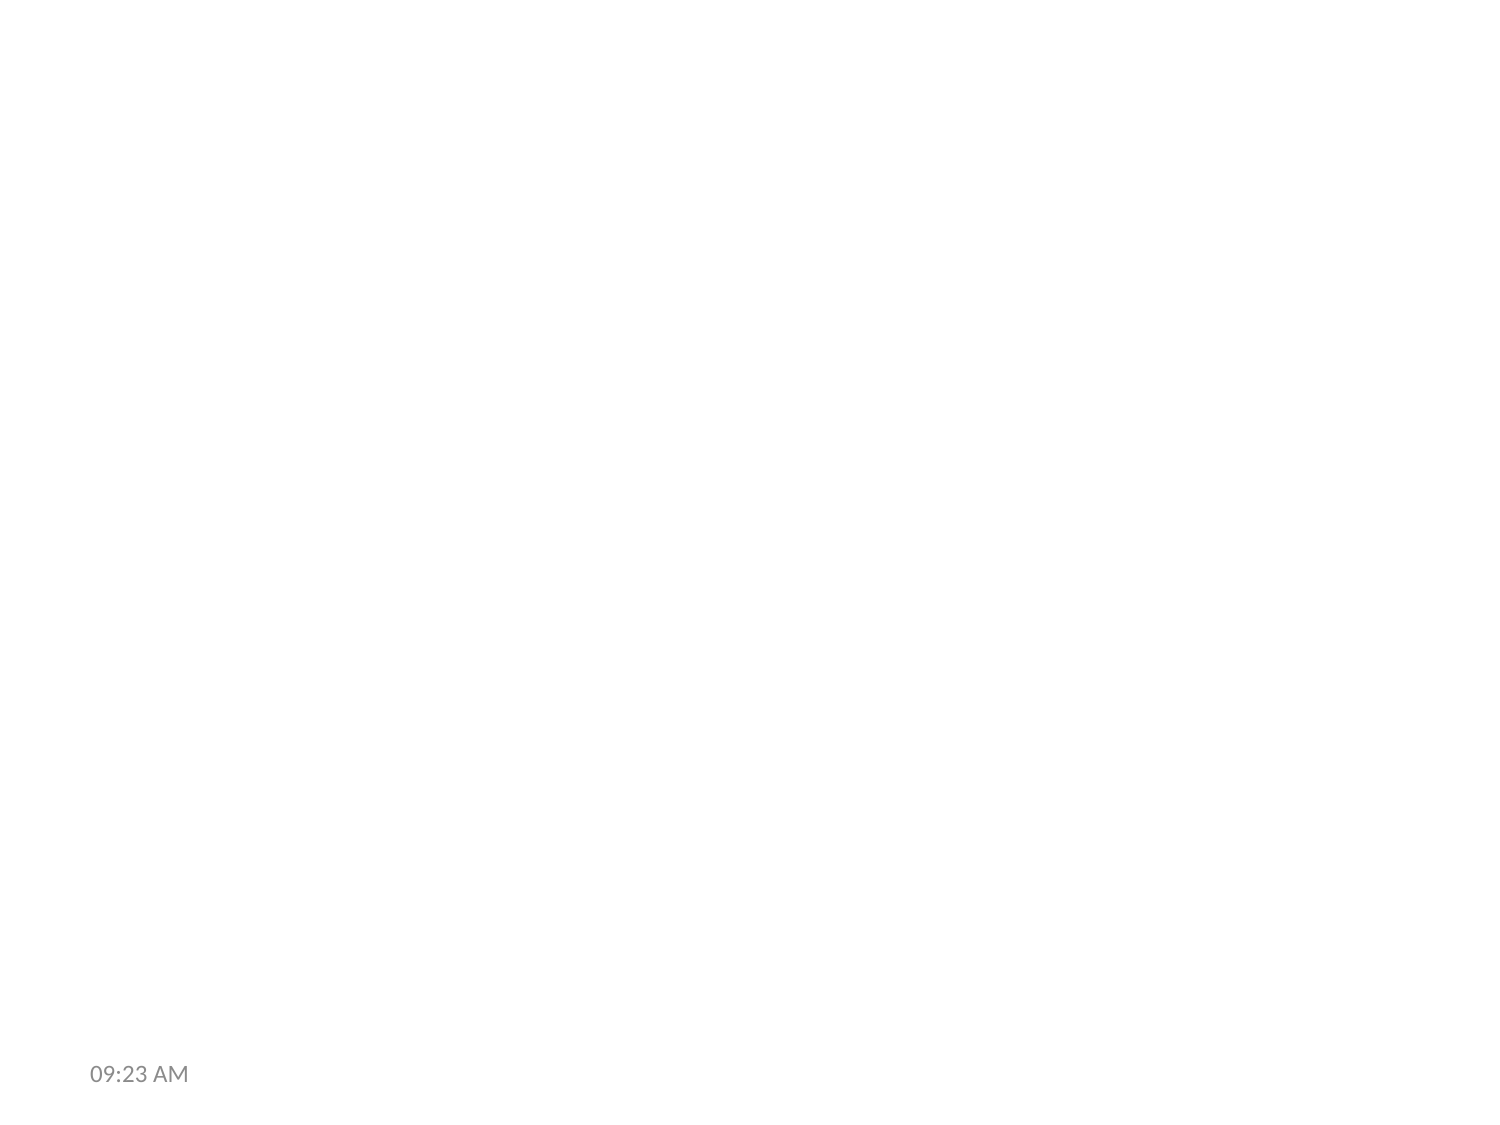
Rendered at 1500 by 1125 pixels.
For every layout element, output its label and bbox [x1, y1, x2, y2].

slide_number [75, 1042, 425, 1103]
